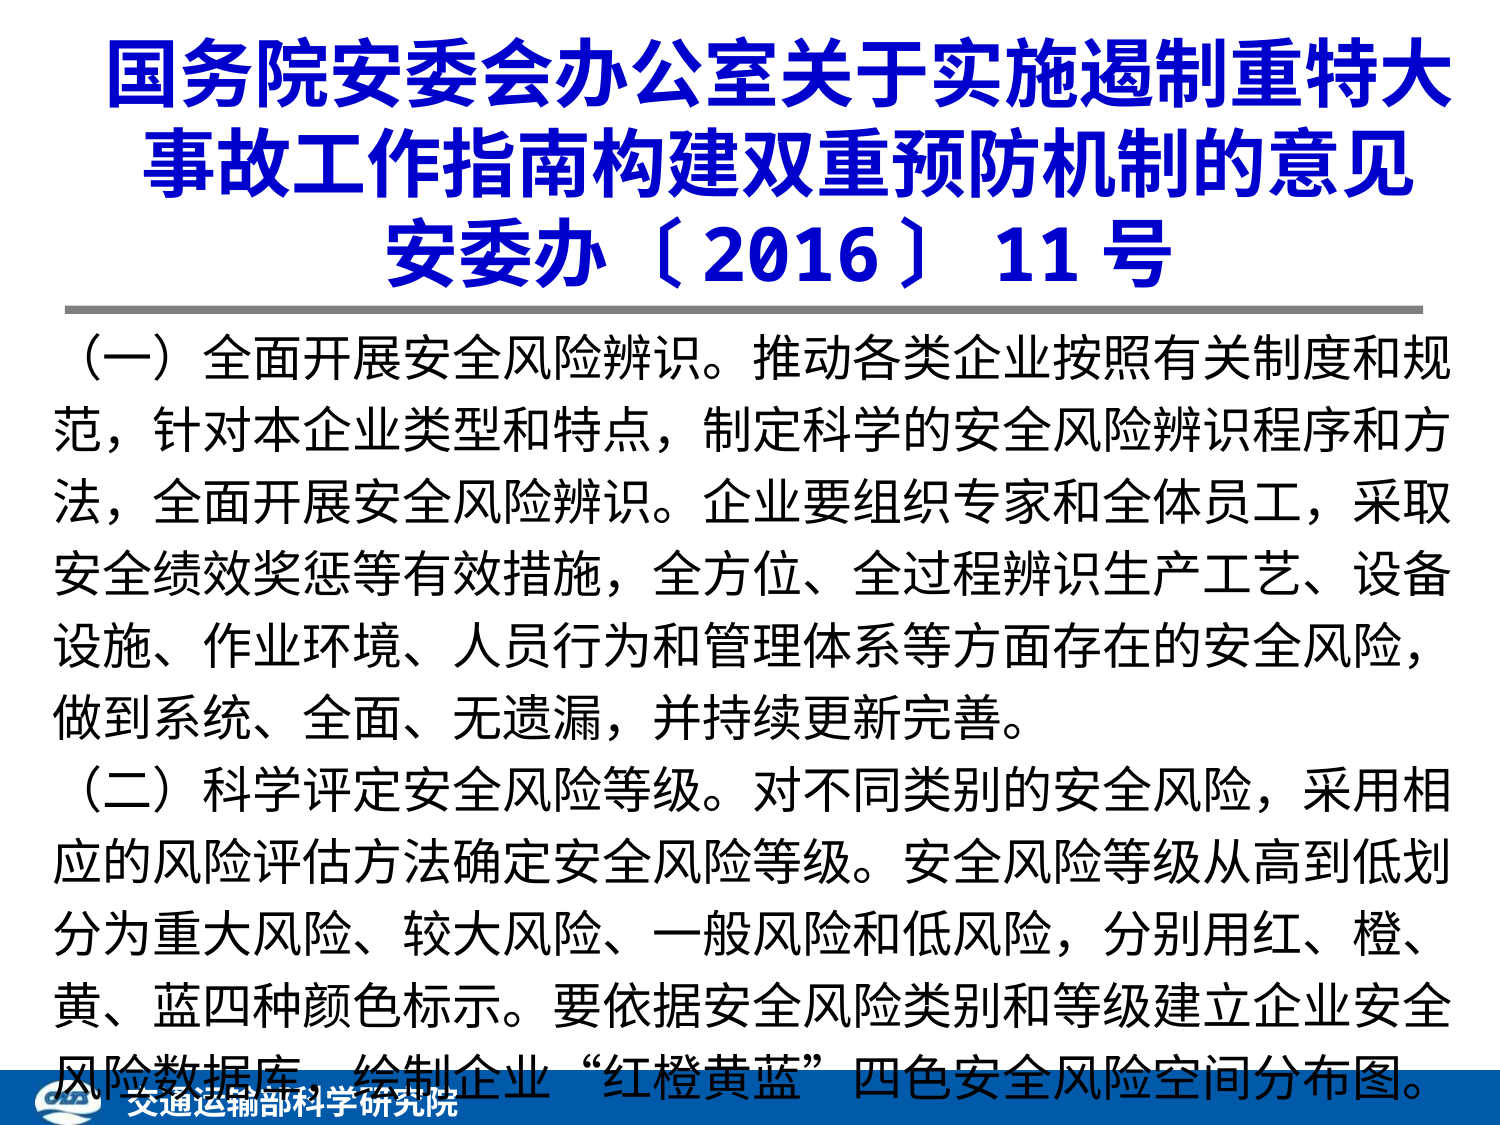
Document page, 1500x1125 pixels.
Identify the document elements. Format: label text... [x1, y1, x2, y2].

picture [0, 1070, 1500, 1125]
text_box （一）全面开展安全风险辨识。推动各类企业按照有关制度和规范，针对本企业类型和特点，制定科学的安全风险辨识程序和方法，全面开展安全风险辨识。企业要组织专家和全体员工，采取安全绩效奖惩等有效措施，全方位、全过程辨识生产工艺、设备设施、作业环境、人员行为和管理体系等方面存在的安全风险，做到系统、全面、无遗漏，并持续更新完善。 （二）科学评定安全风险等级。对不同类别的安全风险，采用相应的风险评估方法确定安全风险等级。安全风险等级从高到低划分为重大风险、较大风险、一般风险和低风险，分别用红、橙、黄、蓝四种颜色标示。要依据安全风险类别和等级建立企业安全风险数据库，绘制企业“红橙黄蓝”四色安全风险空间分布图。 [38, 306, 1500, 1114]
text_box 国务院安委会办公室关于实施遏制重特大事故工作指南构建双重预防机制的意见 安委办〔2016〕11号 [76, 19, 1483, 304]
